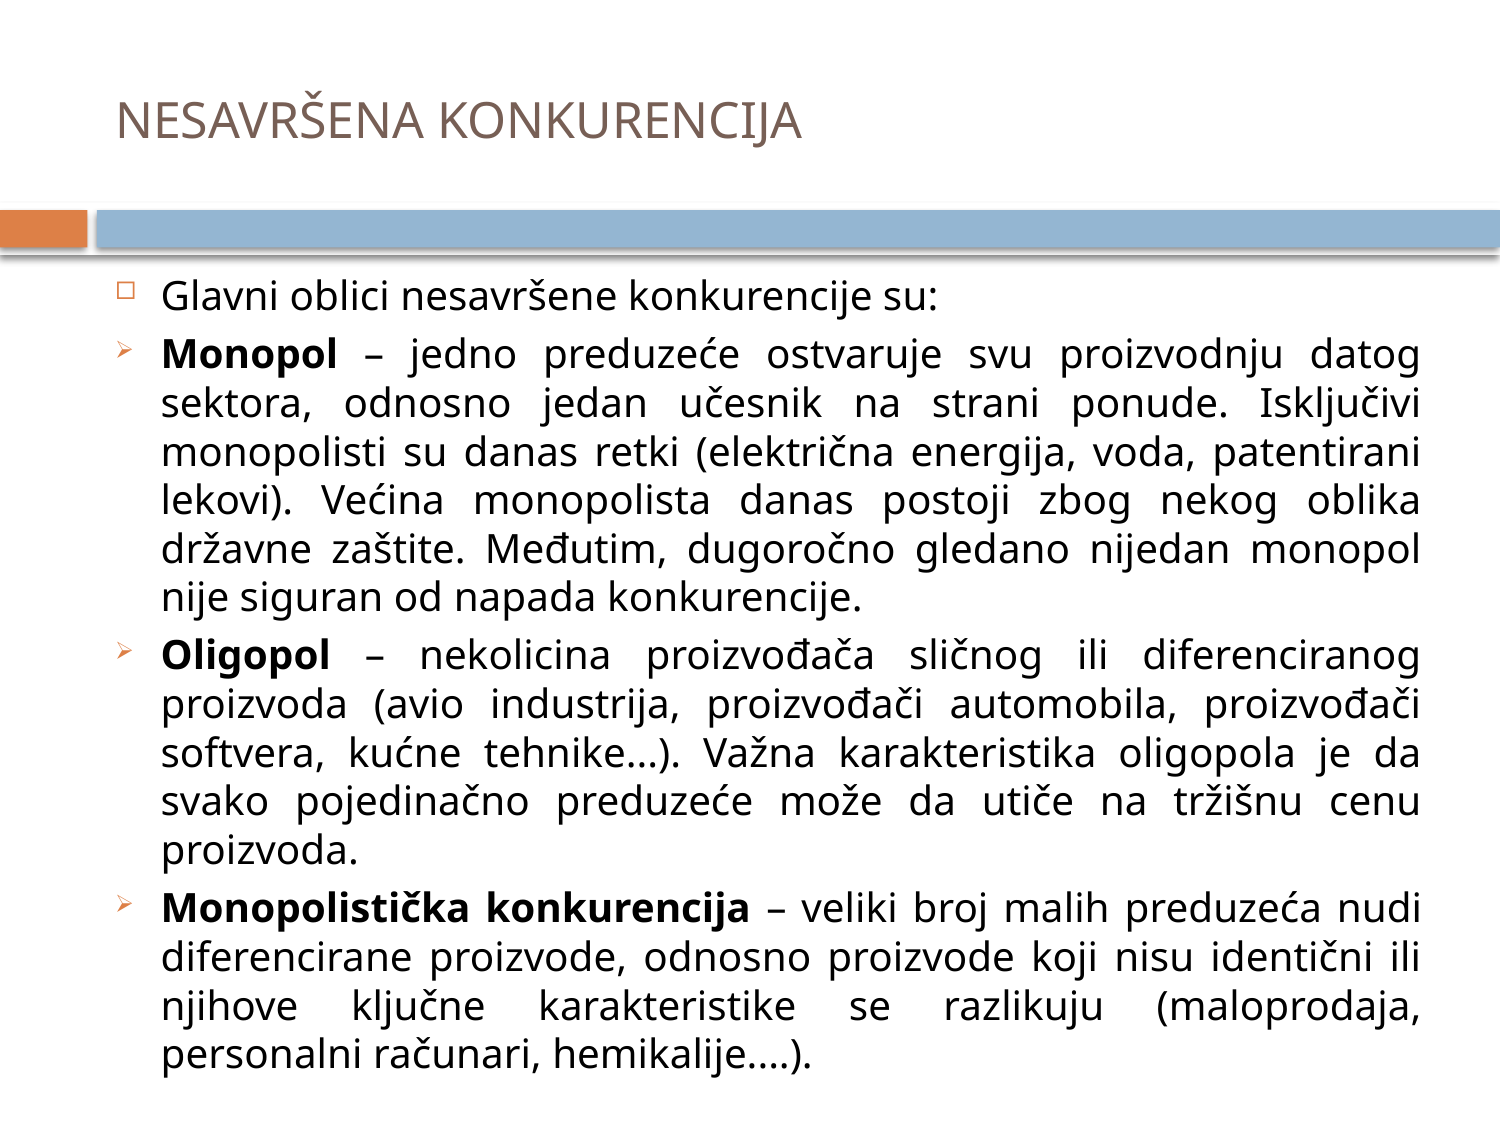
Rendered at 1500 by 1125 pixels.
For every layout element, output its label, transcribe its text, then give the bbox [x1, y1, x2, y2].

list Glavni oblici nesavršene konkurencije su: Monopol – jedno preduzeće ostvaruje svu proizvodnju datog sektora, odnosno jedan učesnik na strani ponude. Isključivi monopolisti su danas retki (električna energija, voda, patentirani lekovi). Većina monopolista danas postoji zbog nekog oblika državne zaštite. Međutim, dugoročno gledano nijedan monopol nije siguran od napada konkurencije. Oligopol – nekolicina proizvođača sličnog ili diferenciranog proizvoda (avio industrija, proizvođači automobila, proizvođači softvera, kućne tehnike...). Važna karakteristika oligopola je da svako pojedinačno preduzeće može da utiče na tržišnu cenu proizvoda. Monopolistička konkurencija – veliki broj malih preduzeća nudi diferencirane proizvode, odnosno proizvode koji nisu identični ili njihove ključne karakteristike se razlikuju (maloprodaja, personalni računari, hemikalije....). [100, 262, 1438, 1088]
title NESAVRŠENA KONKURENCIJA [100, 37, 1438, 200]
